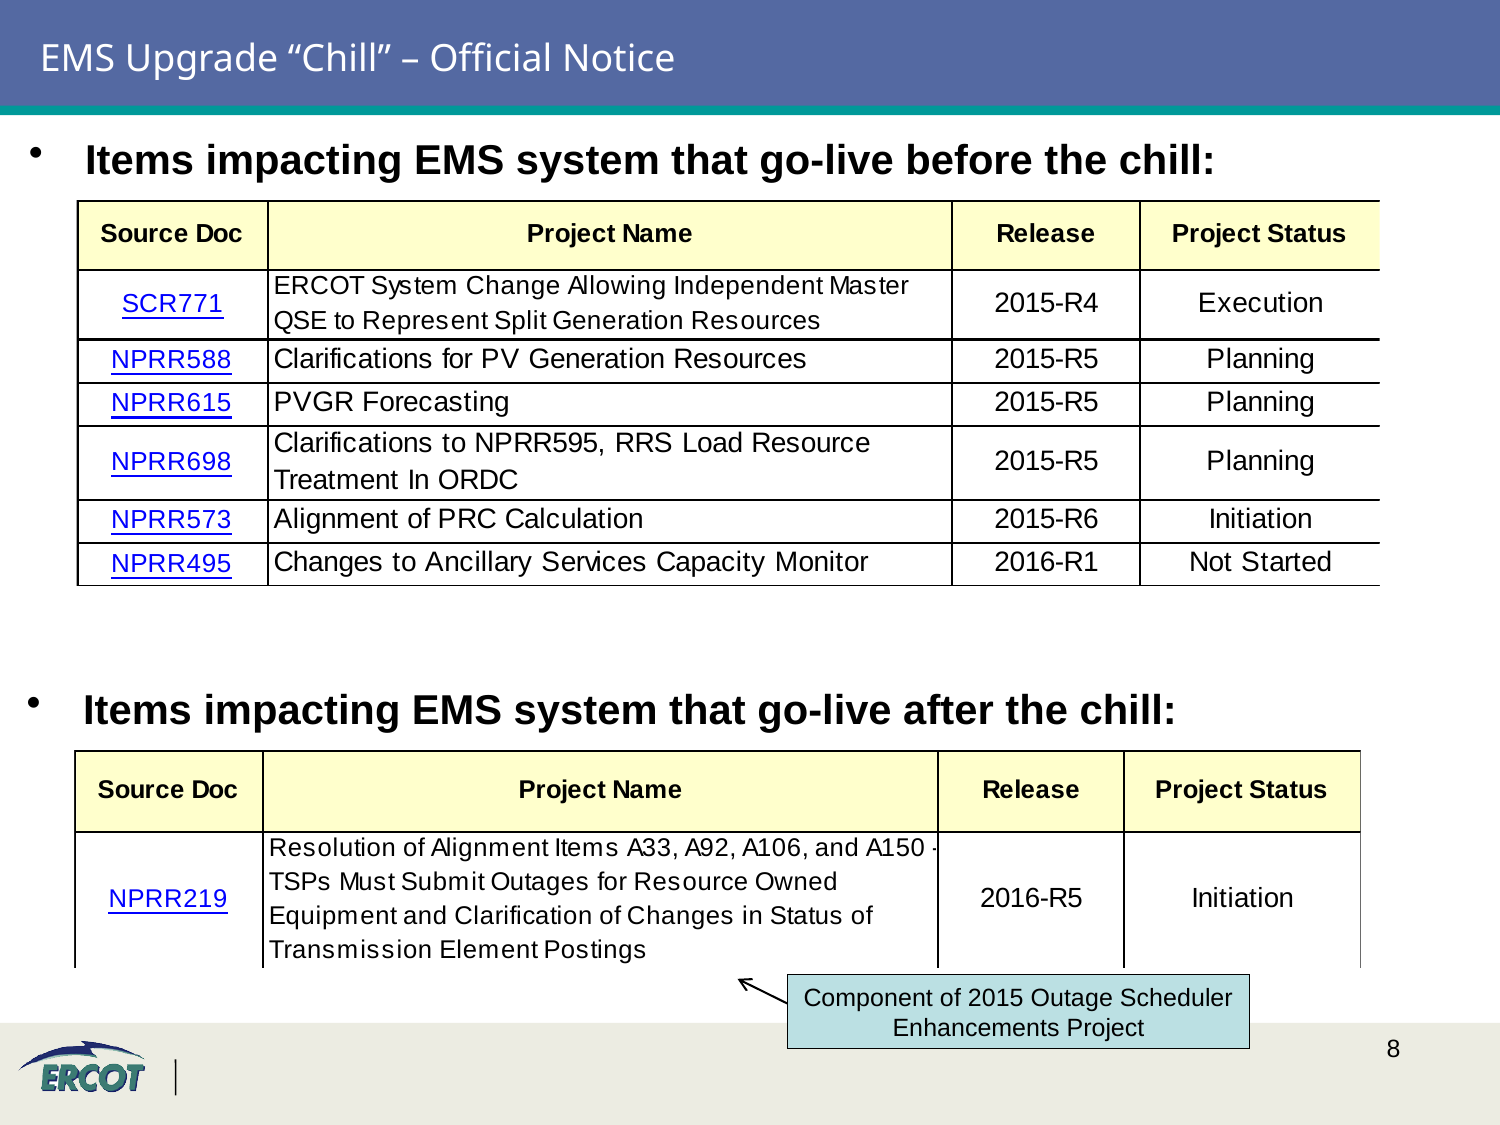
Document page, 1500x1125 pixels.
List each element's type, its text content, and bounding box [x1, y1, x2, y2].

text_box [737, 978, 788, 1004]
text_box Component of 2015 Outage Scheduler Enhancements Project [787, 979, 1250, 1049]
title EMS Upgrade “Chill” – Official Notice [24, 0, 1175, 113]
text_box Items impacting EMS system that go-live after the chill: [11, 674, 1350, 738]
list Items impacting EMS system that go-live before the chill: [13, 125, 1413, 188]
picture [76, 199, 1383, 588]
picture [10, 1031, 151, 1111]
picture [73, 749, 1363, 971]
